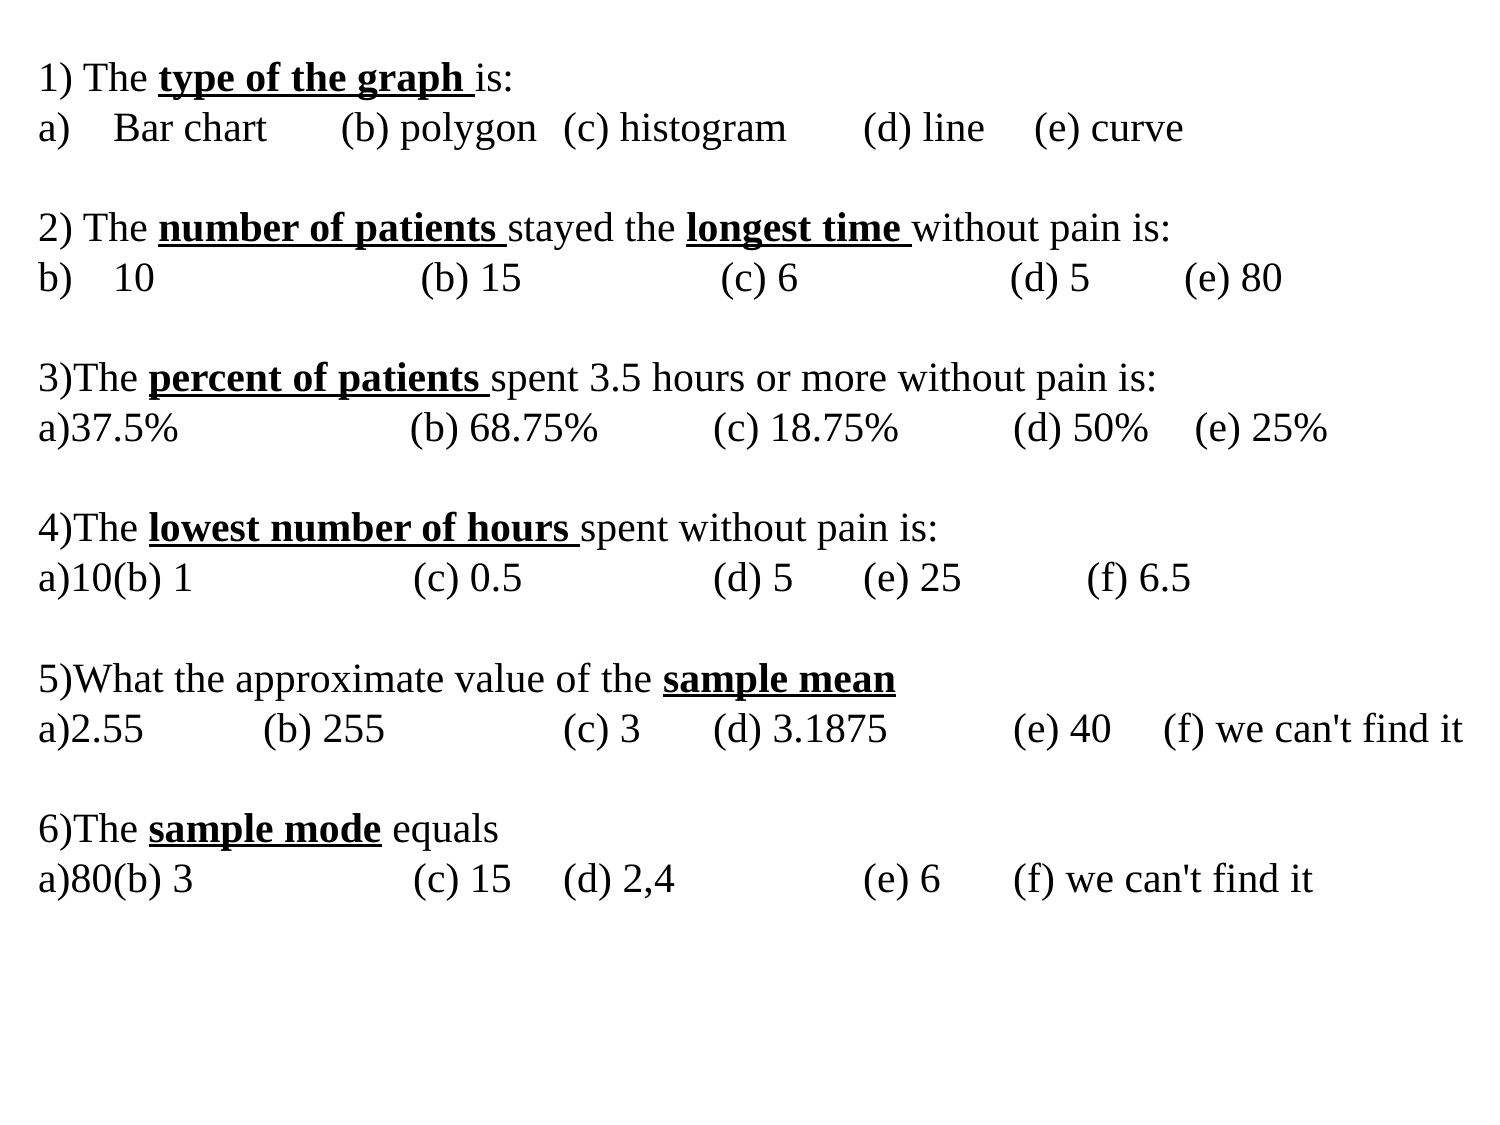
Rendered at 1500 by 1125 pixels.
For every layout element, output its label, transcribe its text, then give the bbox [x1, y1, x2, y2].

text_box 1) The type of the graph is: Bar chart (b) polygon (c) histogram (d) line (e) curve 2) The number of patients stayed the longest time without pain is: 10 (b) 15 (c) 6 (d) 5 (e) 80 3)The percent of patients spent 3.5 hours or more without pain is: a)37.5% (b) 68.75% (c) 18.75% (d) 50% (e) 25% 4)The lowest number of hours spent without pain is: a)10 (b) 1 (c) 0.5 (d) 5 (e) 25 (f) 6.5 5)What the approximate value of the sample mean a)2.55 (b) 255 (c) 3 (d) 3.1875 (e) 40 (f) we can't find it 6)The sample mode equals a)80 (b) 3 (c) 15 (d) 2,4 (e) 6 (f) we can't find it [23, 42, 1500, 958]
